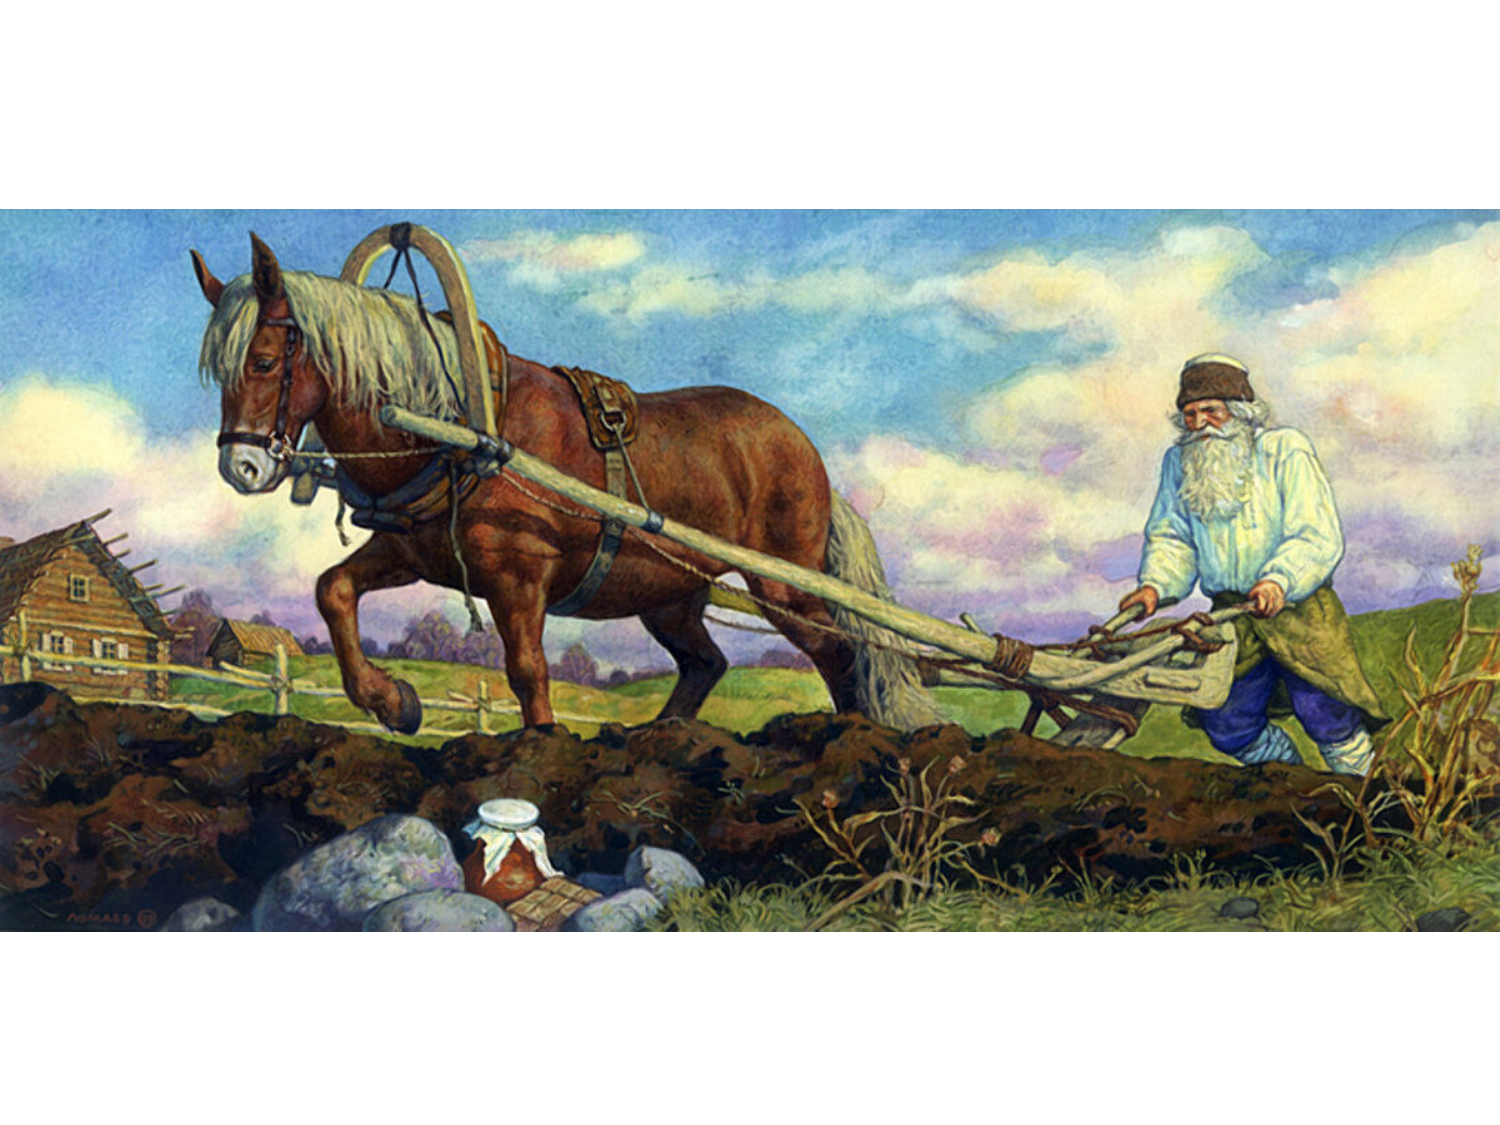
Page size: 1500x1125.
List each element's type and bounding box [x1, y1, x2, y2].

picture [0, 209, 1500, 932]
